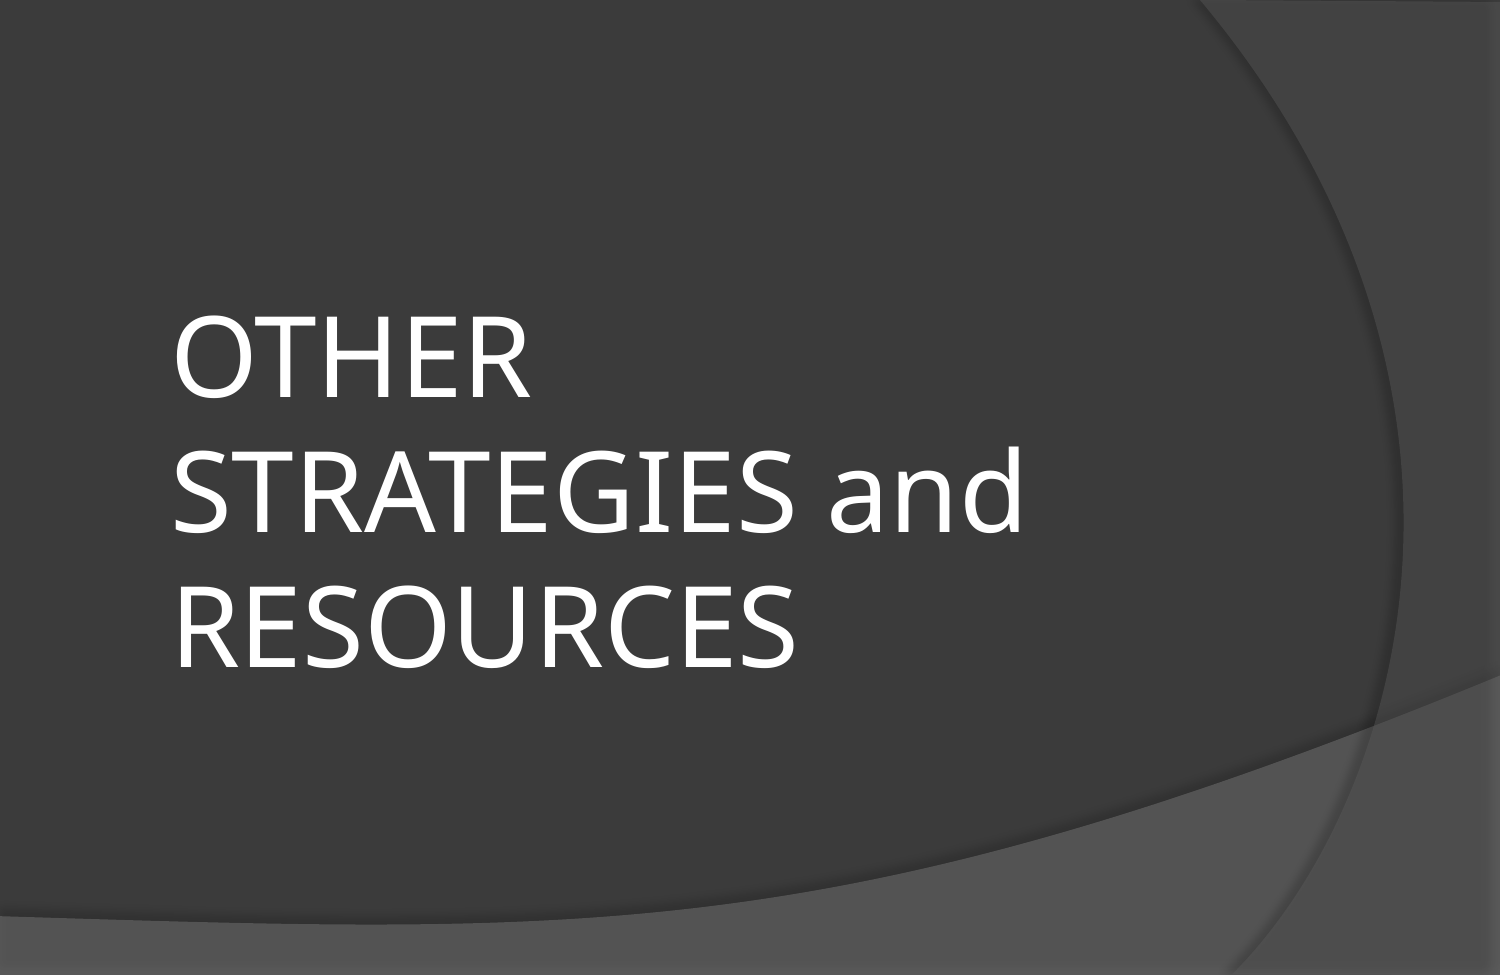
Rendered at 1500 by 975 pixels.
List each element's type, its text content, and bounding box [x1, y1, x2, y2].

title OTHER STRATEGIES and RESOURCES [162, 237, 1401, 738]
